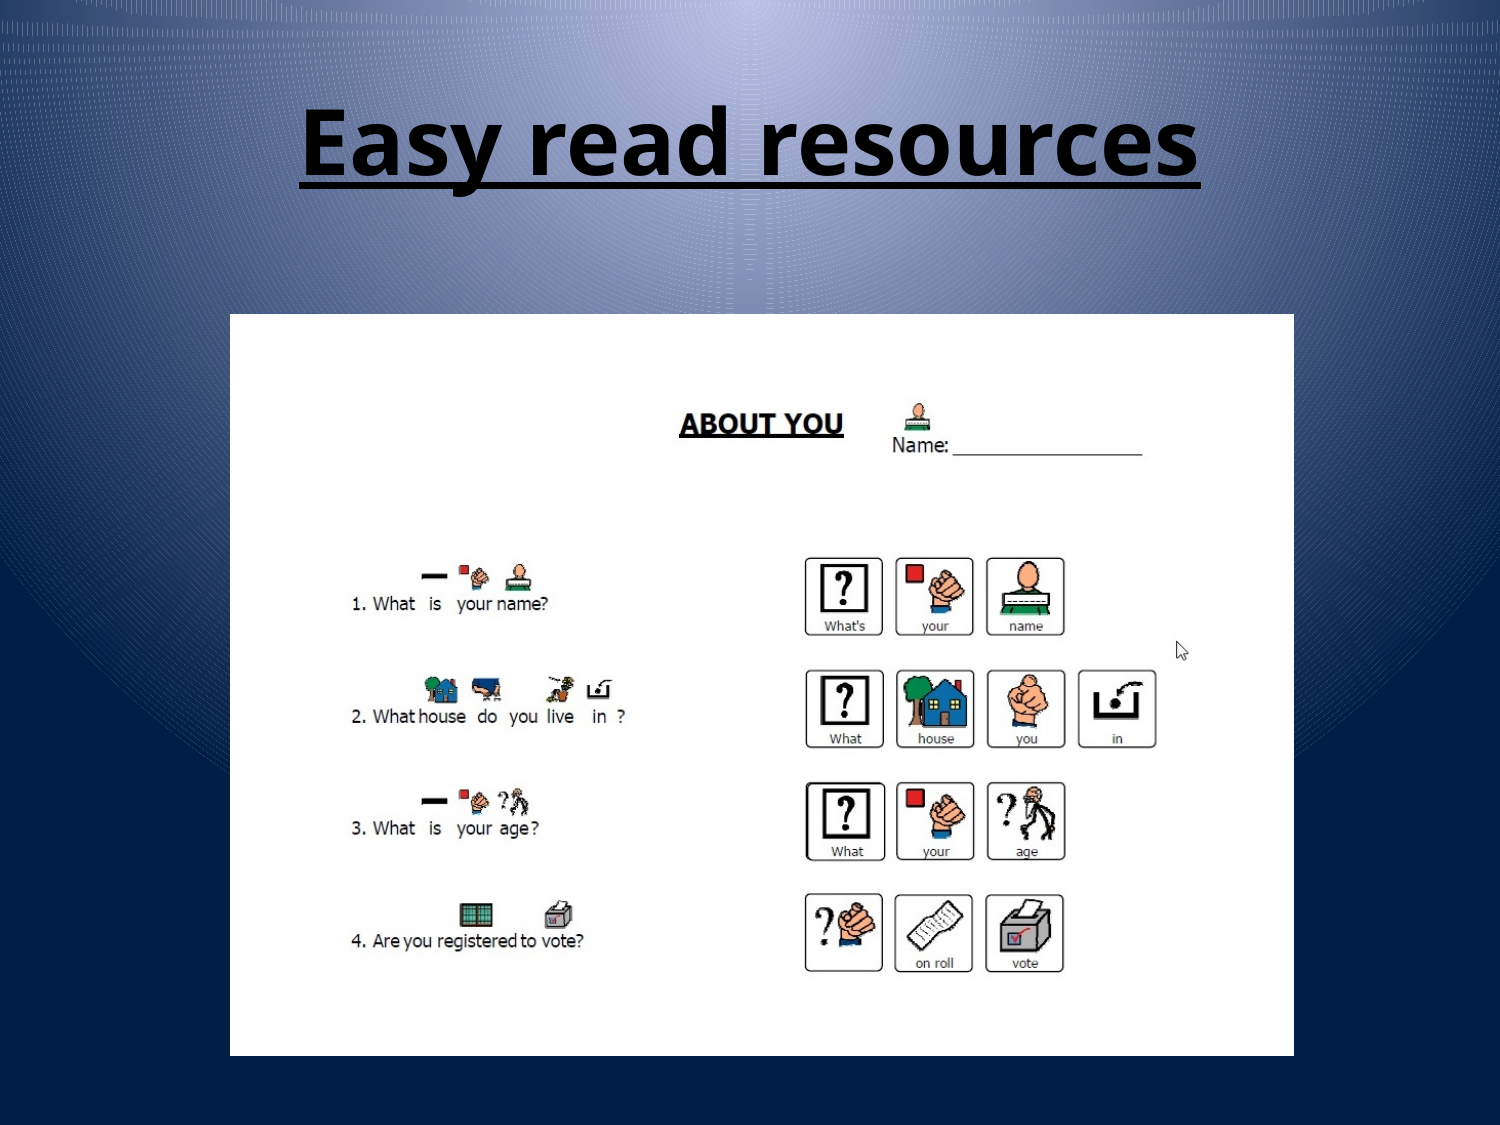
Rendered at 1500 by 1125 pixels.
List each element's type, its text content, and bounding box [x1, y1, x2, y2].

picture [229, 314, 1294, 1057]
title Easy read resources [75, 45, 1425, 233]
